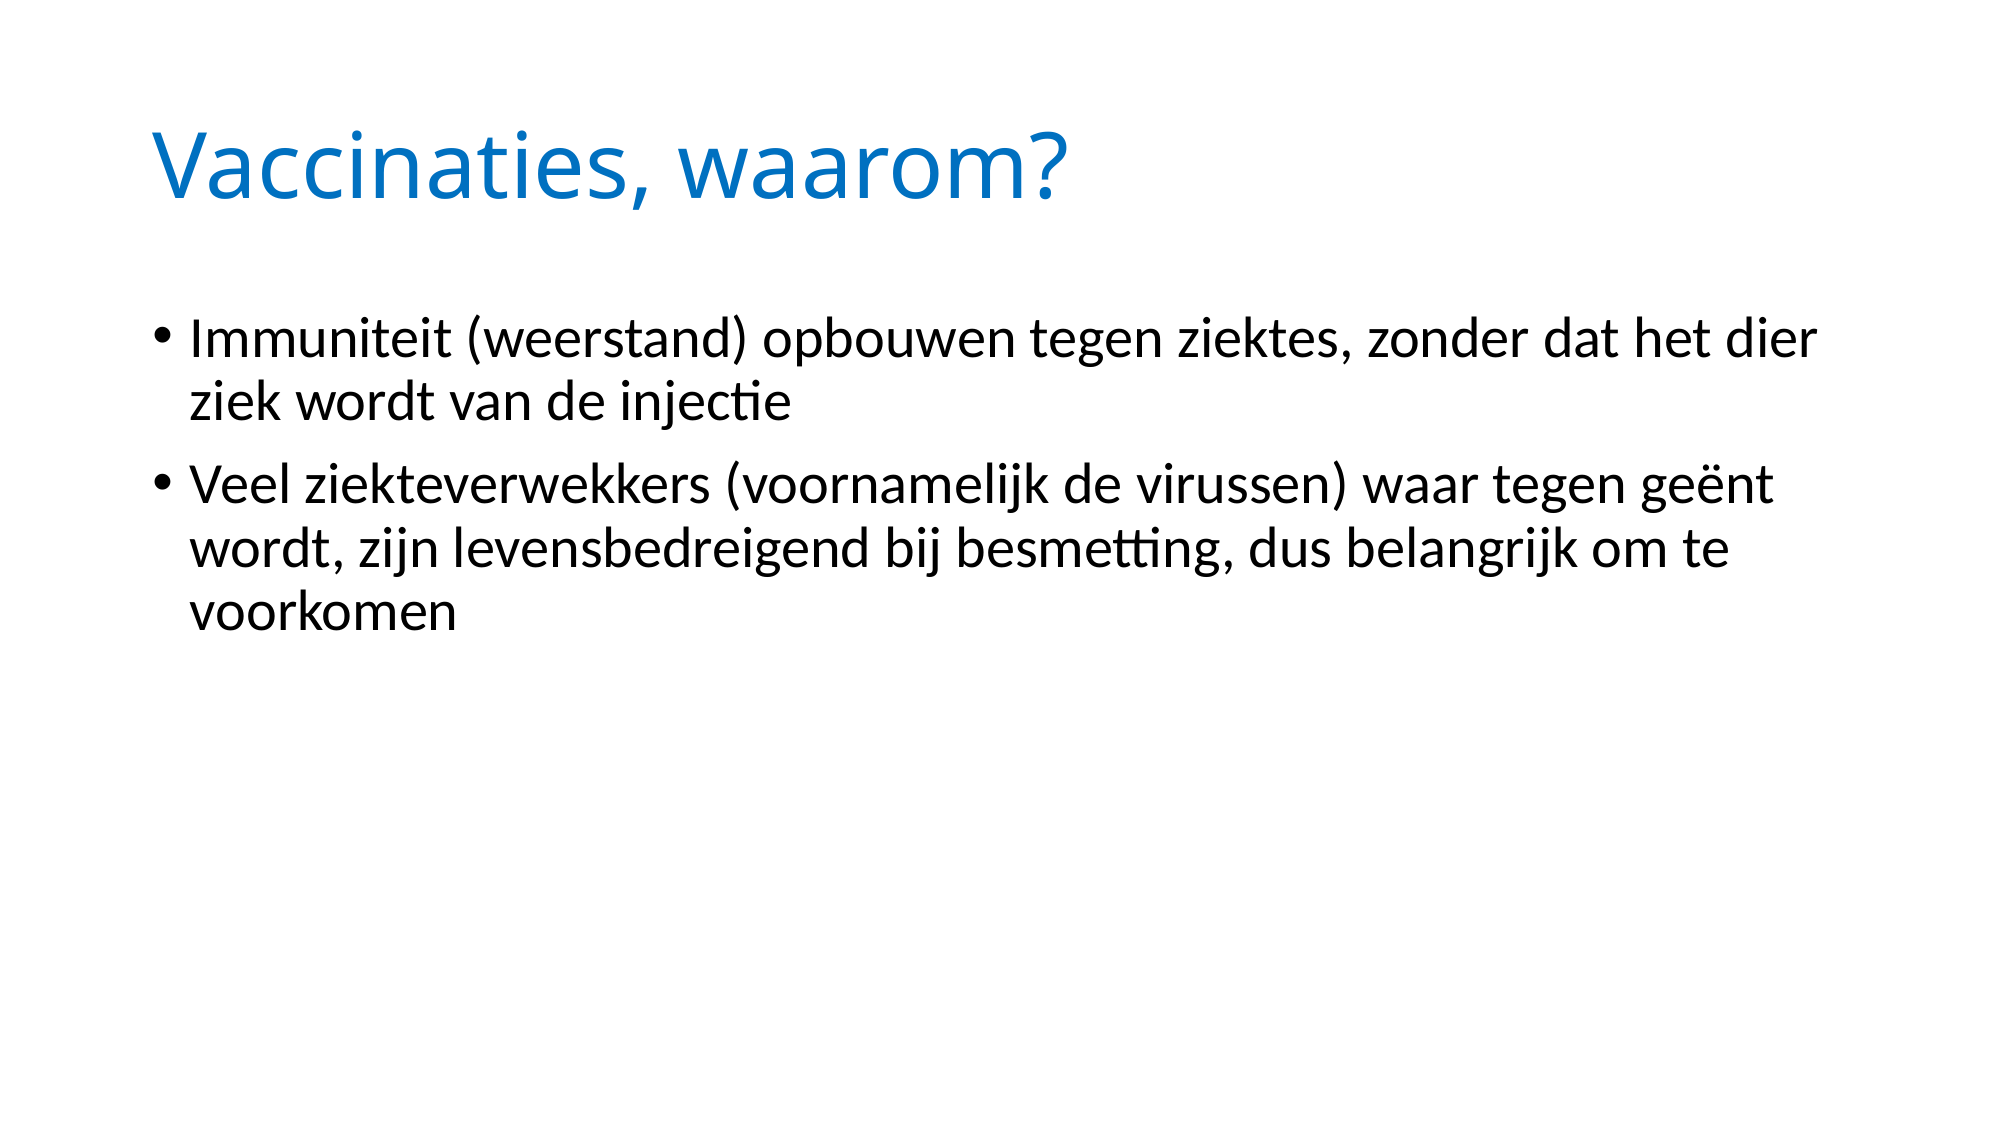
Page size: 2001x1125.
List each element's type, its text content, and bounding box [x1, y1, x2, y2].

title Vaccinaties, waarom? [137, 59, 1863, 278]
list Immuniteit (weerstand) opbouwen tegen ziektes, zonder dat het dier ziek wordt van de injectie Veel ziekteverwekkers (voornamelijk de virussen) waar tegen geënt wordt, zijn levensbedreigend bij besmetting, dus belangrijk om te voorkomen [137, 299, 1863, 1014]
